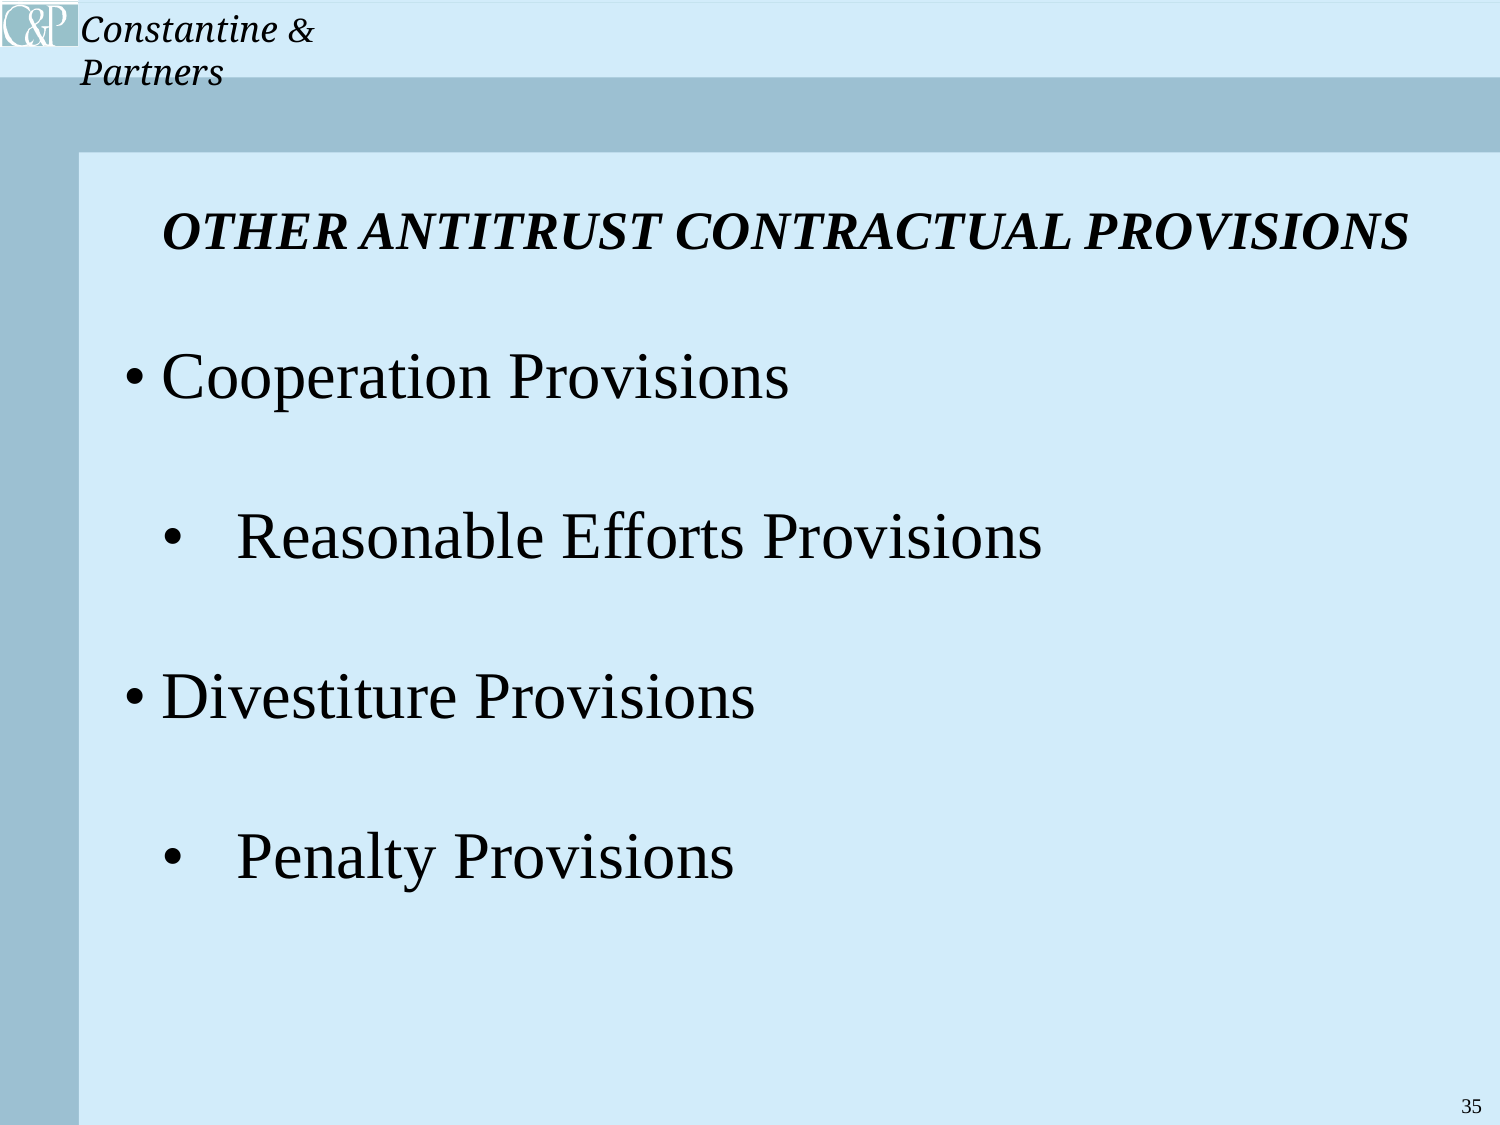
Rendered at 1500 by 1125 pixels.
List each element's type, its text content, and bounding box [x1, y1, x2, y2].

text_box • Cooperation Provisions • Reasonable Efforts Provisions • Divestiture Provisions • Penalty Provisions [70, 324, 1498, 900]
text_box OTHER ANTITRUST CONTRACTUAL PROVISIONS [74, 122, 1500, 268]
